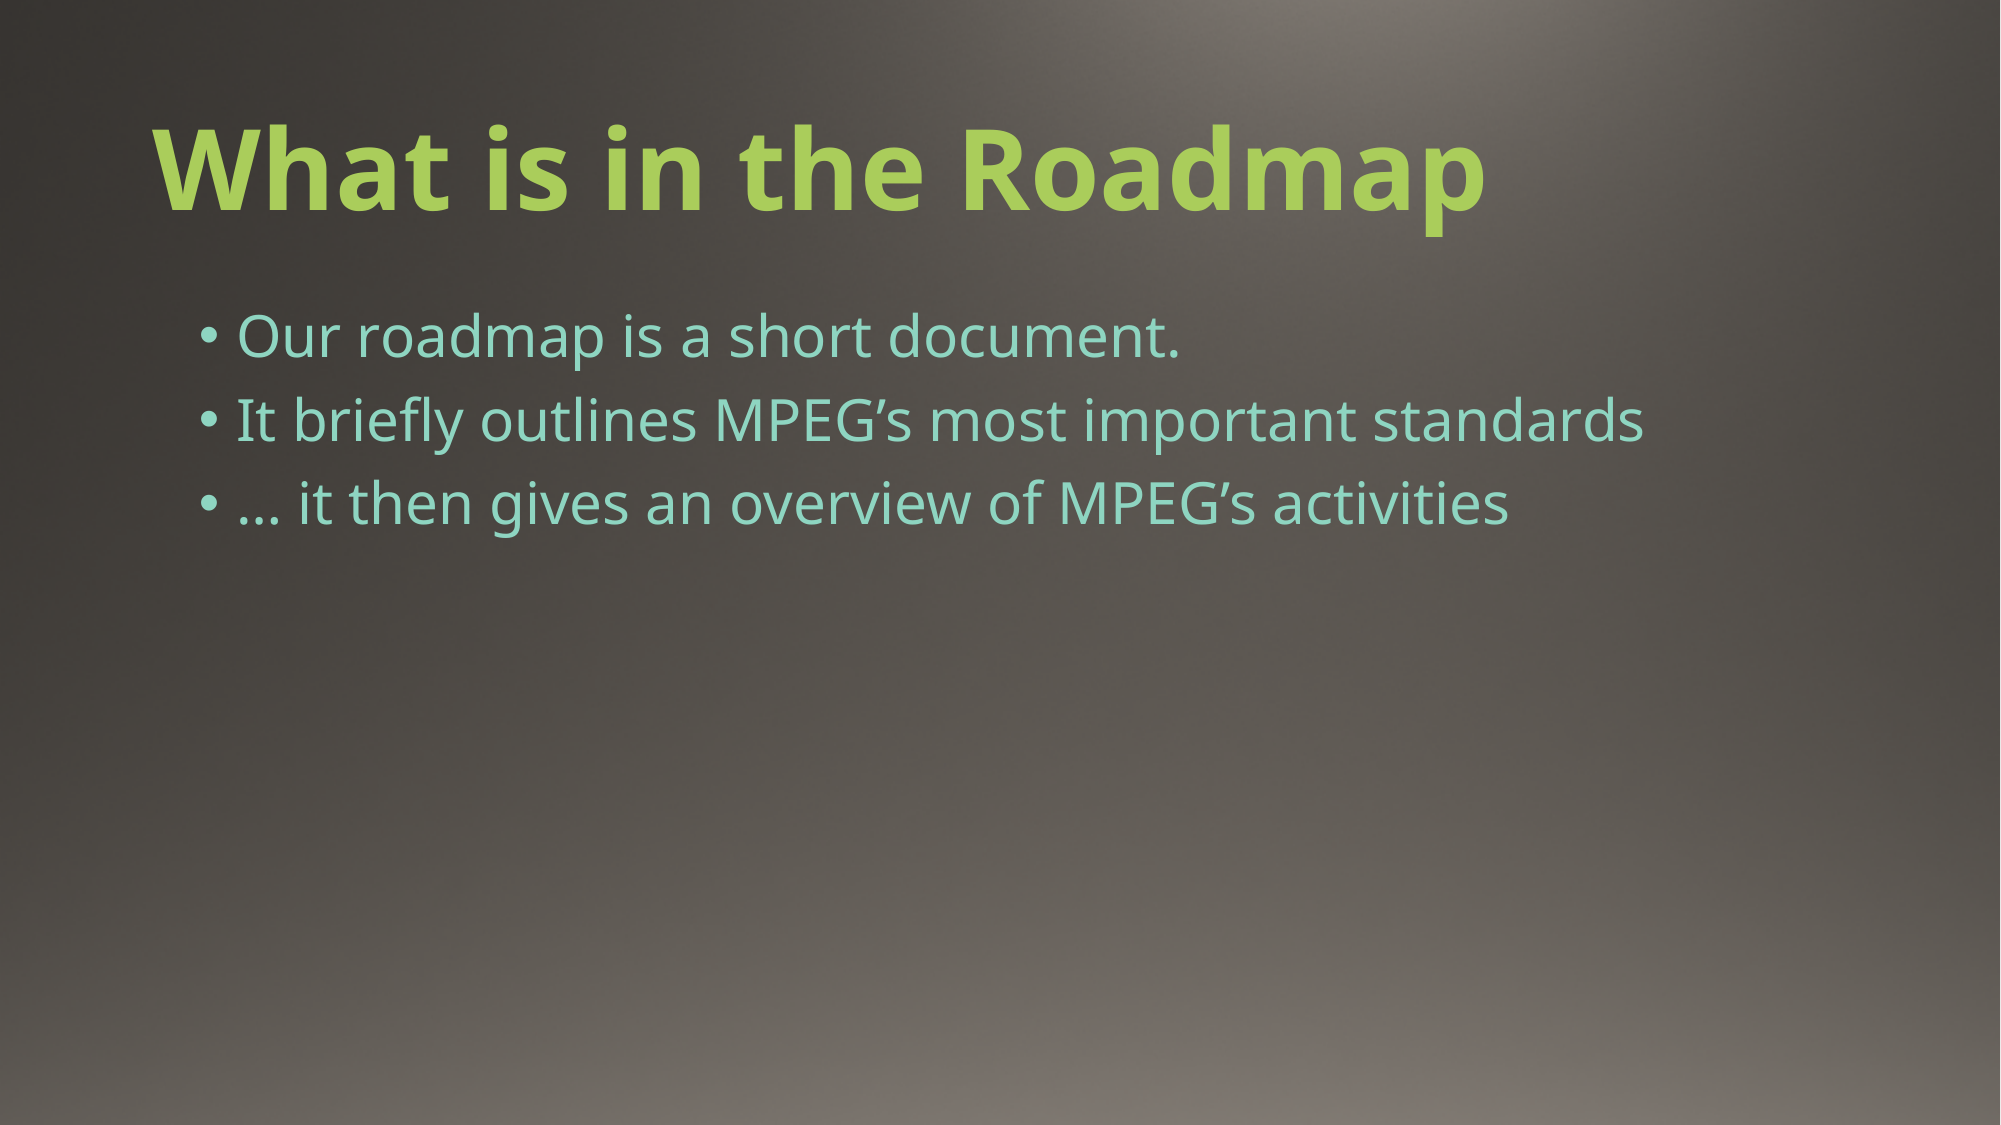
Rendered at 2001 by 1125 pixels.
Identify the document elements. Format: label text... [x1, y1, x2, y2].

list Our roadmap is a short document. It briefly outlines MPEG’s most important standards … it then gives an overview of MPEG’s activities [183, 299, 1863, 1014]
picture [0, 0, 2001, 1125]
title What is in the Roadmap [137, 59, 1863, 278]
